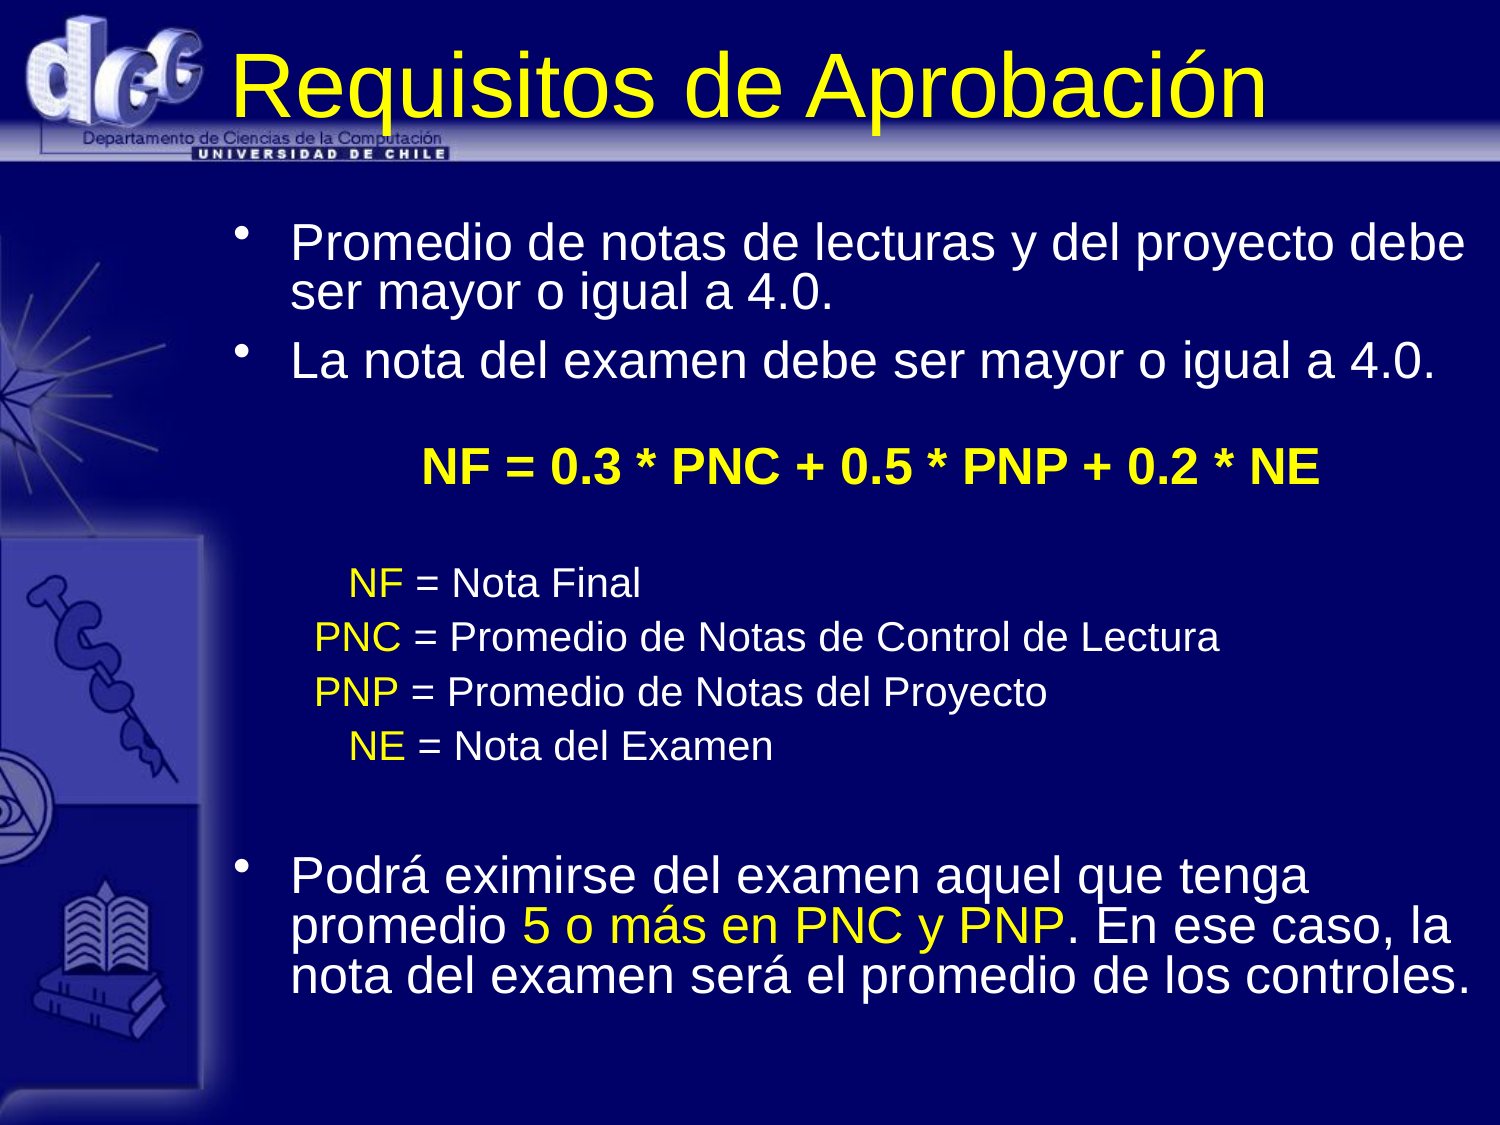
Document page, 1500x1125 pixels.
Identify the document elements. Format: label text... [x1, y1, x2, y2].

picture [0, 0, 1500, 1125]
list Promedio de notas de lecturas y del proyecto debe ser mayor o igual a 4.0. La nota del examen debe ser mayor o igual a 4.0. NF = 0.3 * PNC + 0.5 * PNP + 0.2 * NE NF = Nota Final PNC = Promedio de Notas de Control de Lectura PNP = Promedio de Notas del Proyecto NE = Nota del Examen Podrá eximirse del examen aquel que tenga promedio 5 o más en PNC y PNP. En ese caso, la nota del examen será el promedio de los controles. [217, 165, 1500, 1107]
title Requisitos de Aprobación [112, 0, 1388, 163]
